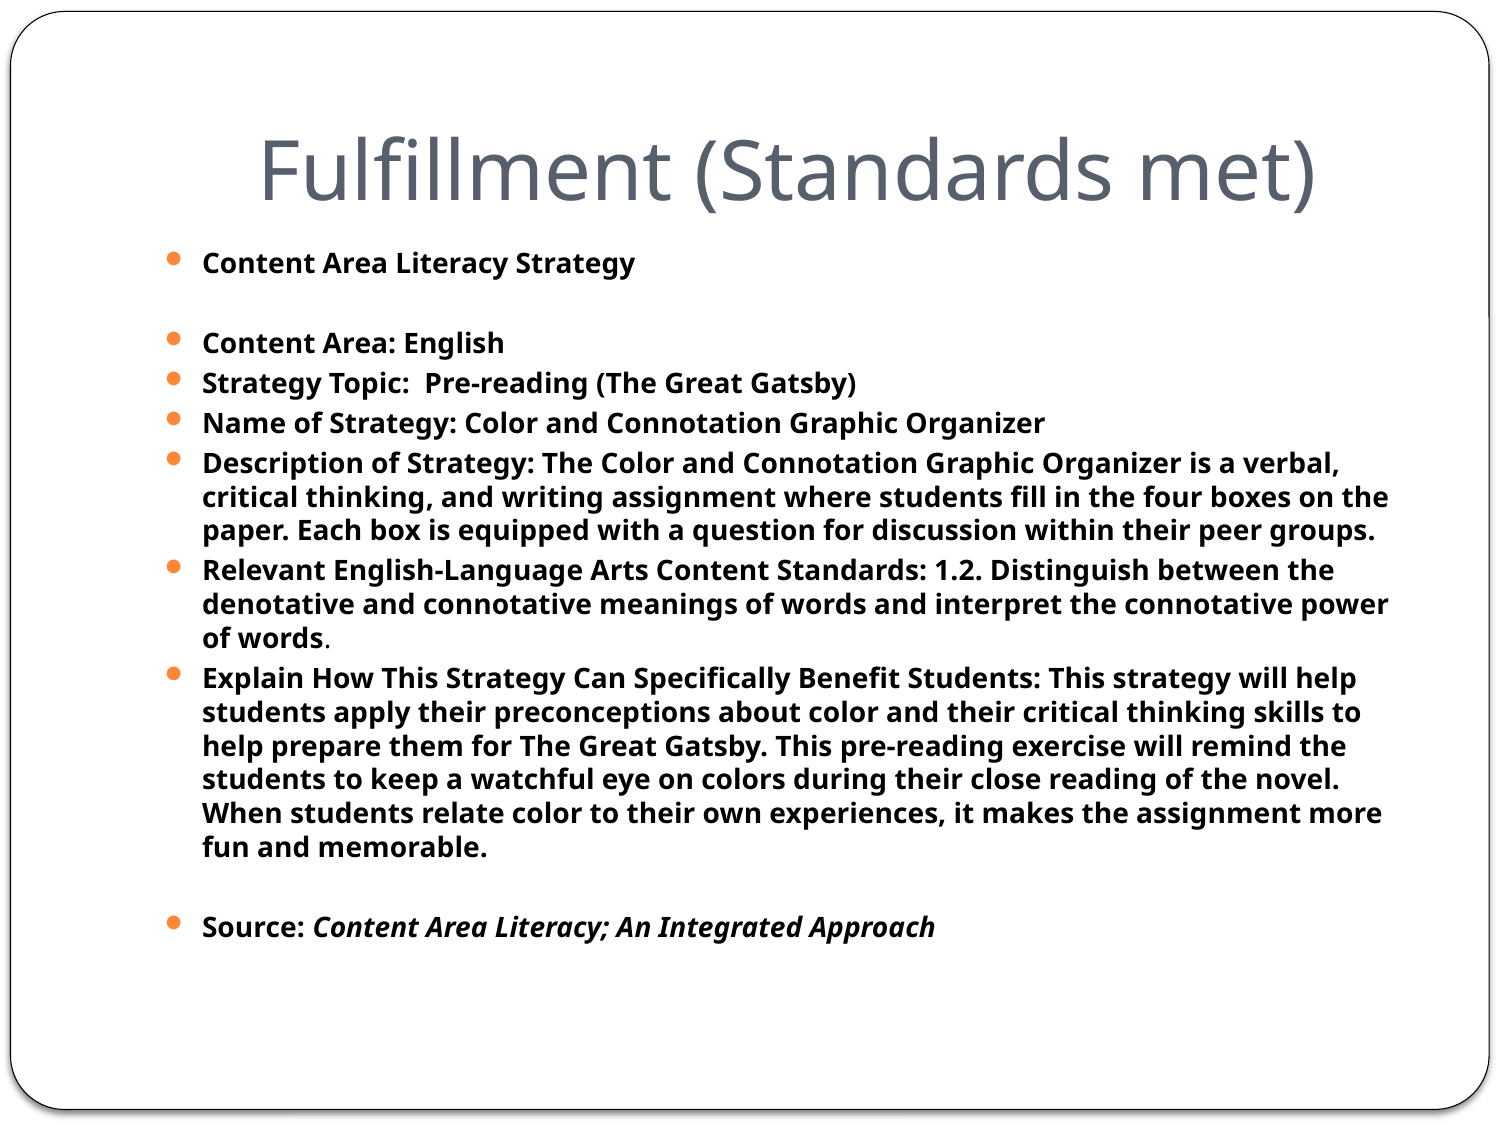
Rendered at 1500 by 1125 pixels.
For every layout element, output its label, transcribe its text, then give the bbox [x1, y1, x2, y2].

list Content Area Literacy Strategy Content Area: English Strategy Topic: Pre-reading (The Great Gatsby) Name of Strategy: Color and Connotation Graphic Organizer Description of Strategy: The Color and Connotation Graphic Organizer is a verbal, critical thinking, and writing assignment where students fill in the four boxes on the paper. Each box is equipped with a question for discussion within their peer groups. Relevant English-Language Arts Content Standards: 1.2. Distinguish between the denotative and connotative meanings of words and interpret the connotative power of words. Explain How This Strategy Can Specifically Benefit Students: This strategy will help students apply their preconceptions about color and their critical thinking skills to help prepare them for The Great Gatsby. This pre-reading exercise will remind the students to keep a watchful eye on colors during their close reading of the novel. When students relate color to their own experiences, it makes the assignment more fun and memorable. Source: Content Area Literacy; An Integrated Approach [150, 237, 1425, 988]
title Fulfillment (Standards met) [150, 45, 1425, 233]
